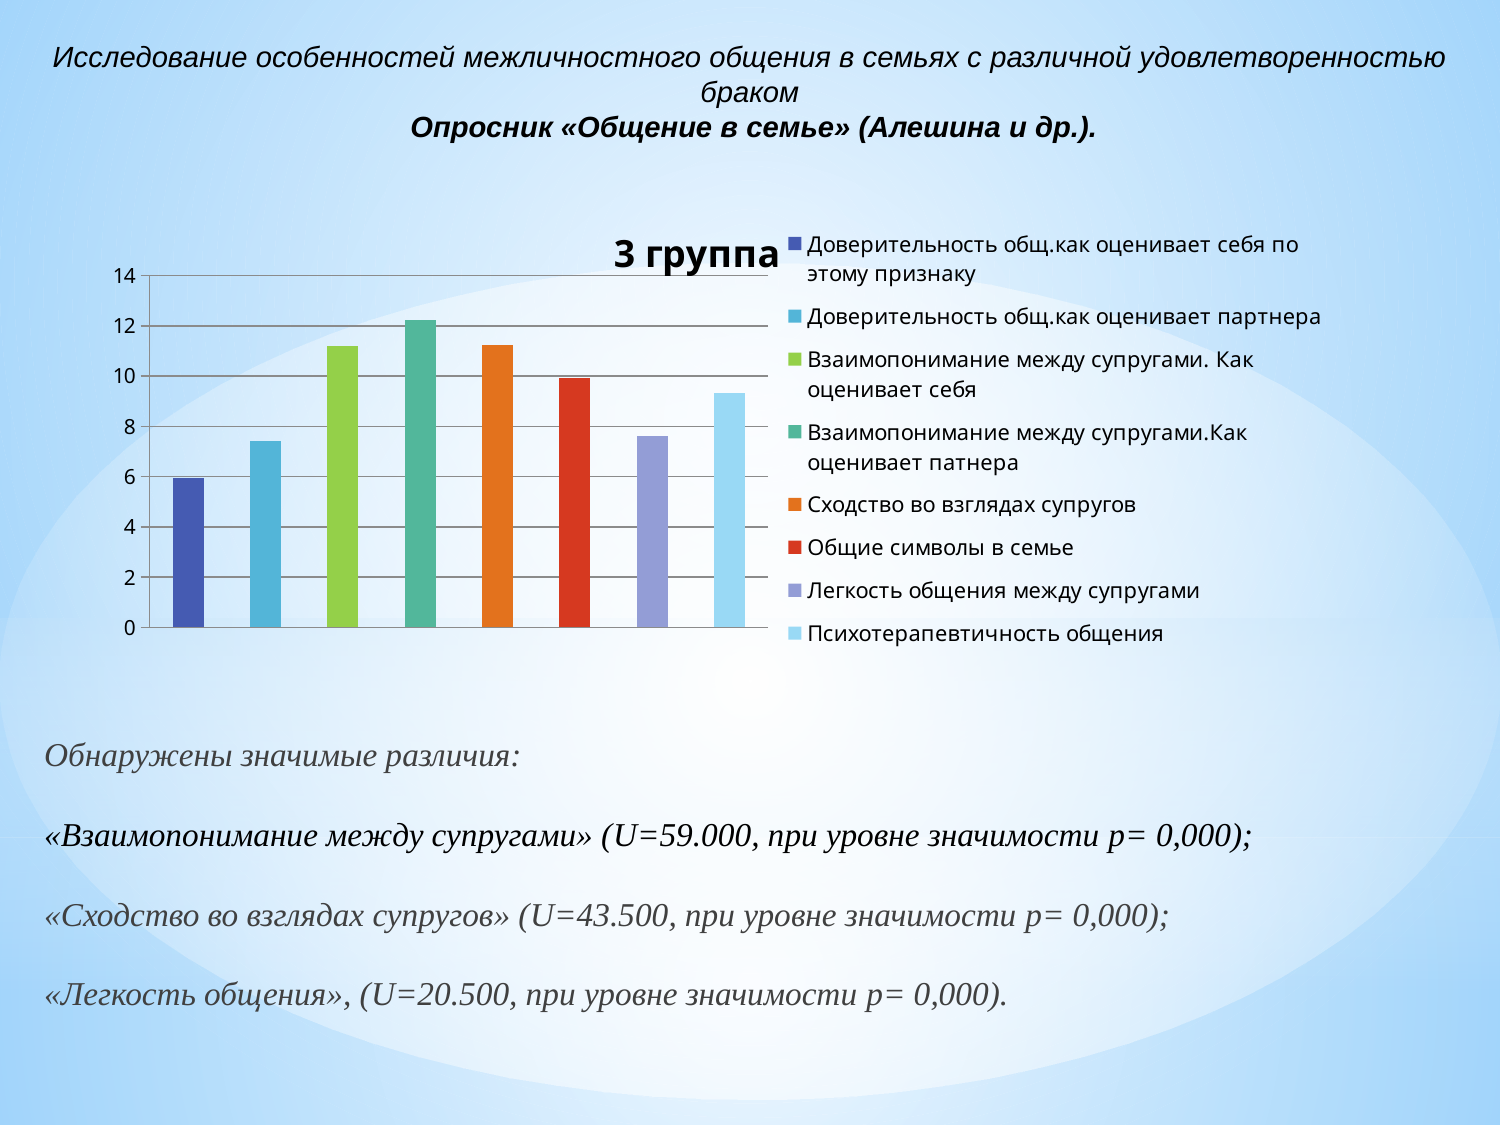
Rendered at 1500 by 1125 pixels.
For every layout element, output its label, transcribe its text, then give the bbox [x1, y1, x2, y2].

chart [42, 197, 1352, 680]
text_box Исследование особенностей межличностного общения в семьях с различной удовлетворенностью браком Опросник «Общение в семье» (Алешина и др.). [29, 30, 1471, 151]
text_box Обнаружены значимые различия: «Взаимопонимание между супругами» (U=59.000, при уровне значимости p= 0,000); «Сходство во взглядах супругов» (U=43.500, при уровне значимости p= 0,000); «Легкость общения», (U=20.500, при уровне значимости p= 0,000). [29, 680, 1465, 1020]
